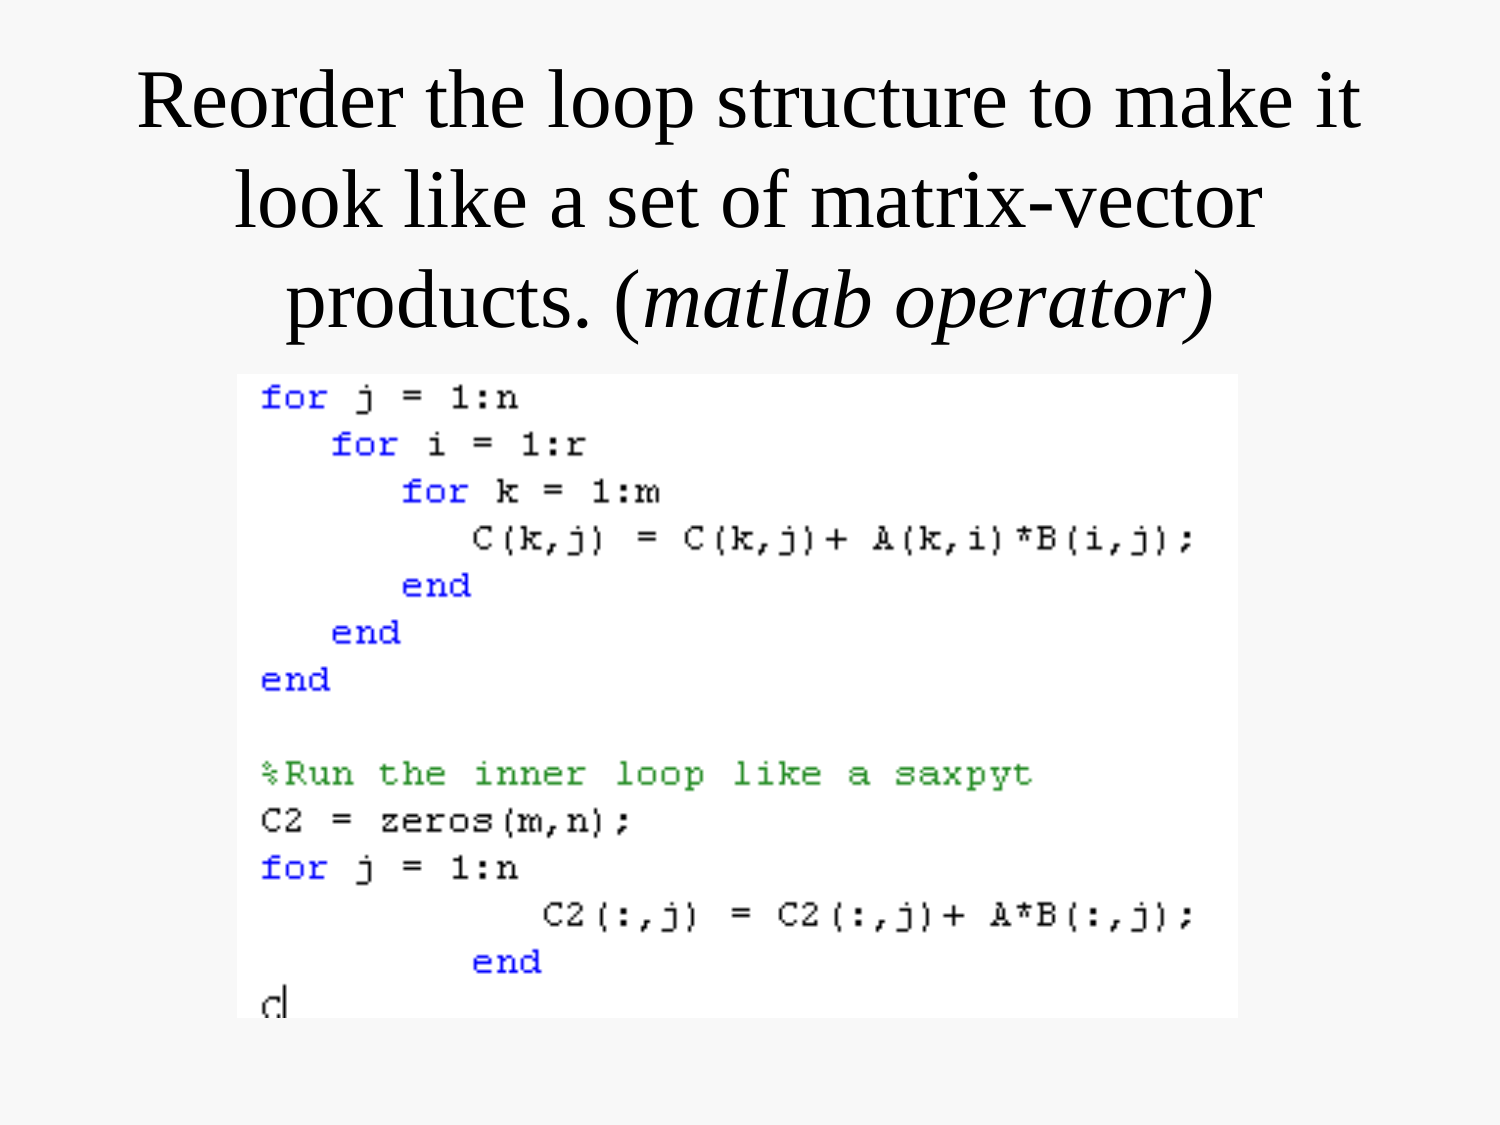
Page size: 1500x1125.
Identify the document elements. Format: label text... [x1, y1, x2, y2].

picture [237, 374, 1238, 1018]
title Reorder the loop structure to make it look like a set of matrix-vector products. (matlab operator) [112, 99, 1388, 288]
